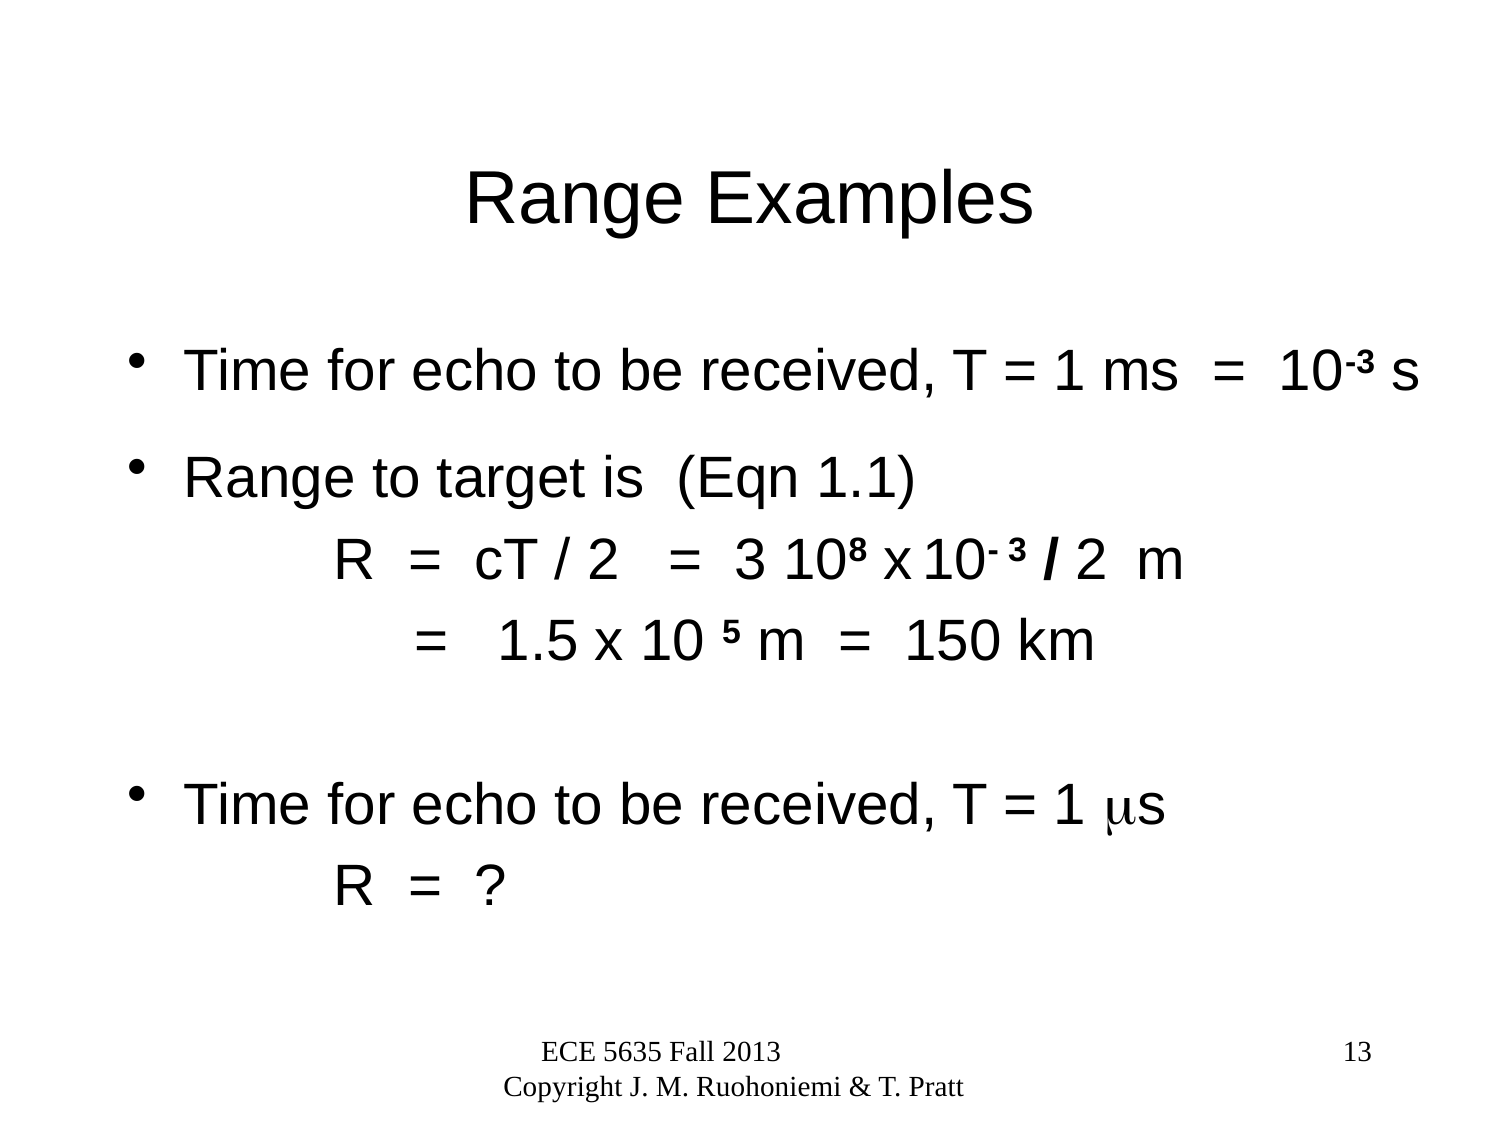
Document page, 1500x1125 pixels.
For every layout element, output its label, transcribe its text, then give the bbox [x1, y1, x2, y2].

title Range Examples [112, 99, 1388, 288]
list Time for echo to be received, T = 1 ms = 10-3 s Range to target is (Eqn 1.1) R = cT / 2 = 3 108 x 10- 3 / 2 m = 1.5 x 10 5 m = 150 km Time for echo to be received, T = 1 s R = ? [112, 324, 1451, 1001]
slide_number 13 [1074, 1024, 1388, 1101]
footer ECE 5635 Fall 2013 Copyright J. M. Ruohoniemi & T. Pratt [487, 1024, 988, 1101]
